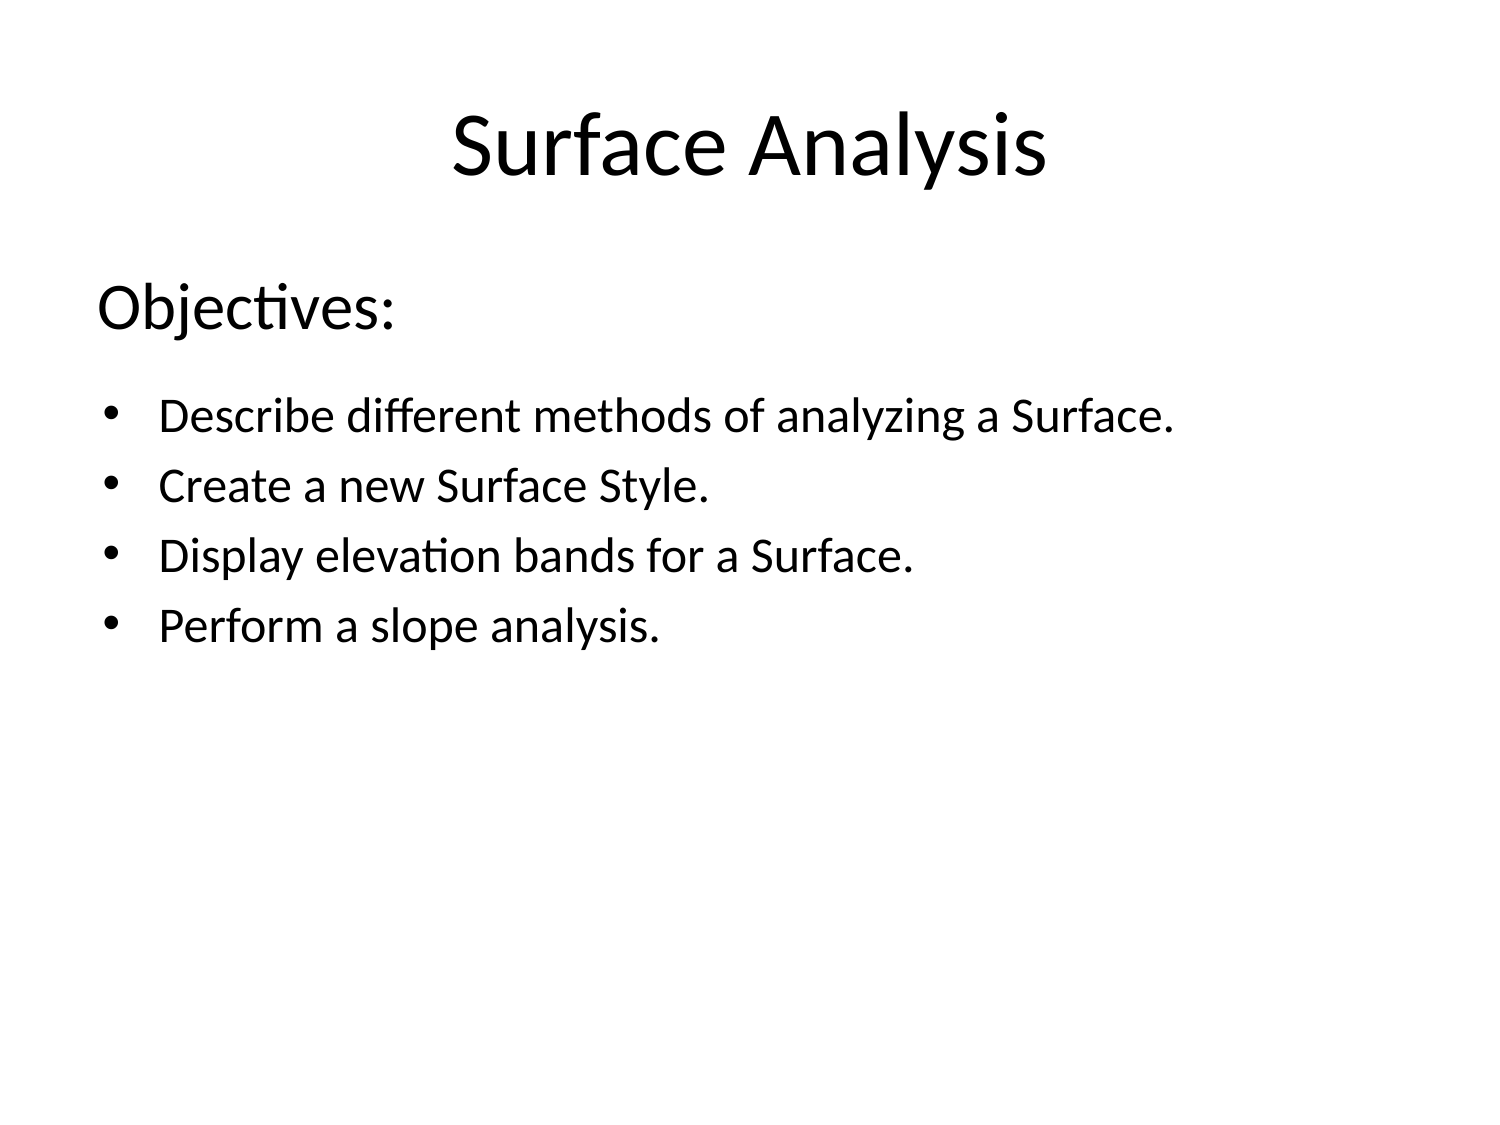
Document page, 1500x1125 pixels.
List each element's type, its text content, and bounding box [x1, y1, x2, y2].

list Describe different methods of analyzing a Surface. Create a new Surface Style. Display elevation bands for a Surface. Perform a slope analysis. [87, 375, 1425, 1013]
text_box Objectives: [37, 237, 413, 350]
title Surface Analysis [75, 45, 1425, 233]
